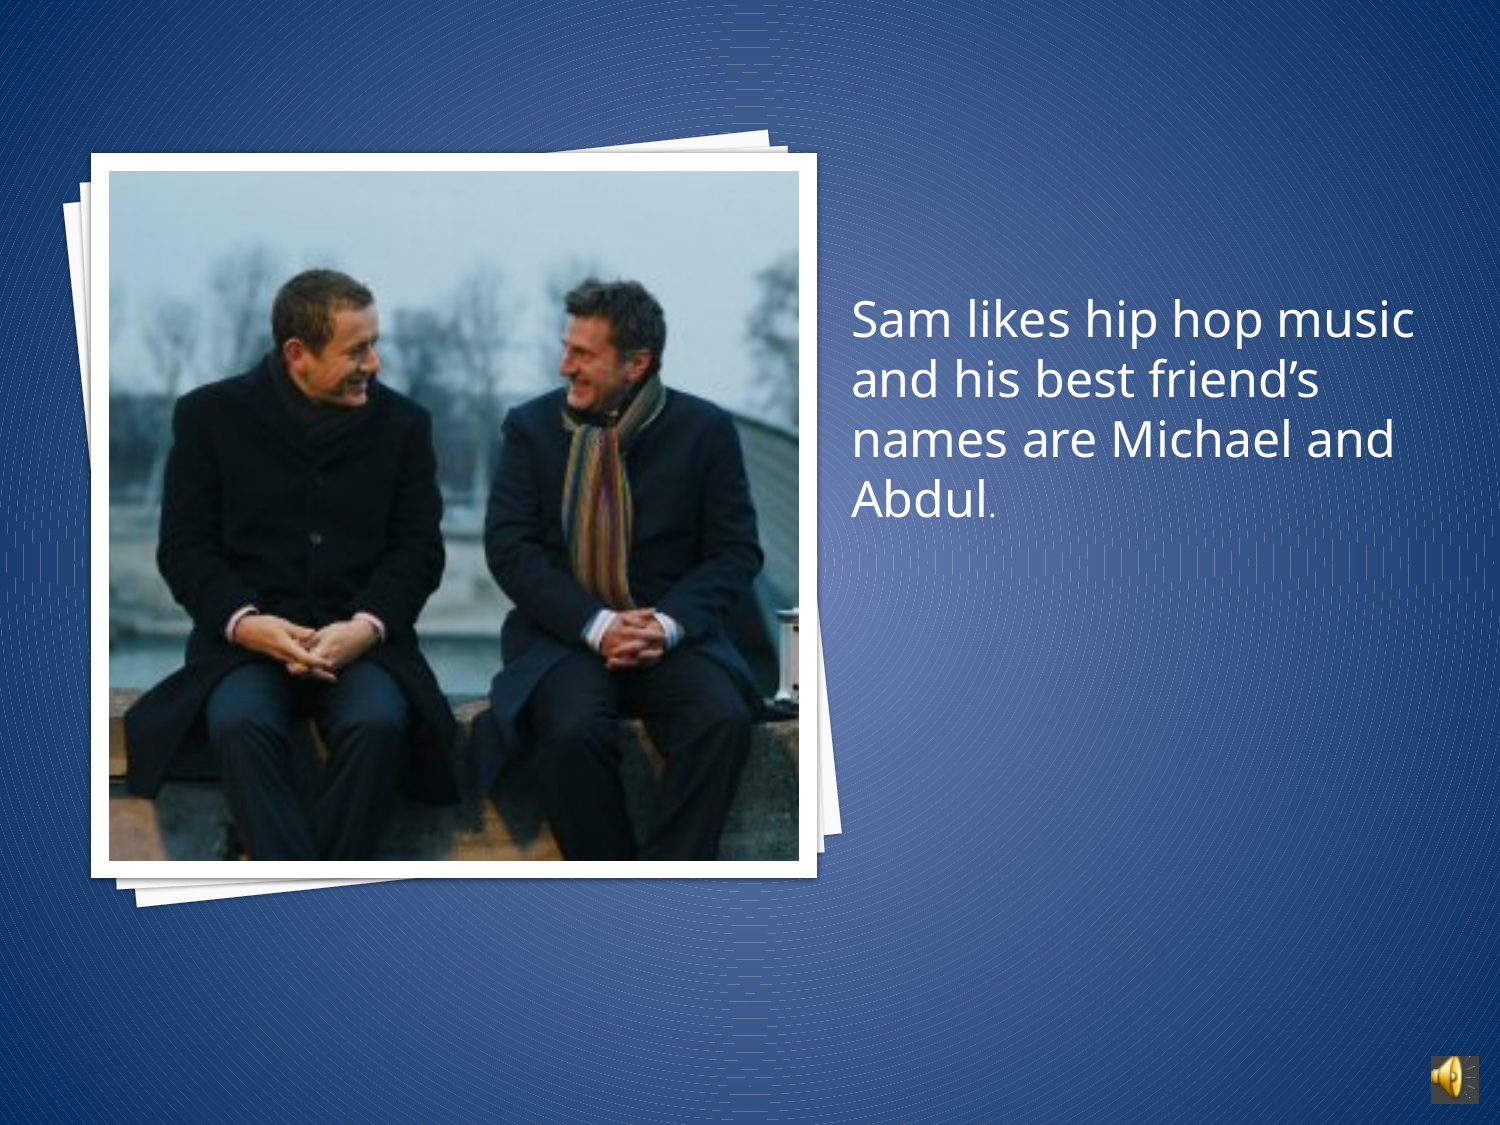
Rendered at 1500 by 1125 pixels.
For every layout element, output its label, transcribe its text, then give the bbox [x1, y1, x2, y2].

list Sam likes hip hop music and his best friend’s names are Michael and Abdul. [837, 287, 1425, 738]
picture [1429, 1054, 1481, 1106]
picture [108, 170, 800, 862]
